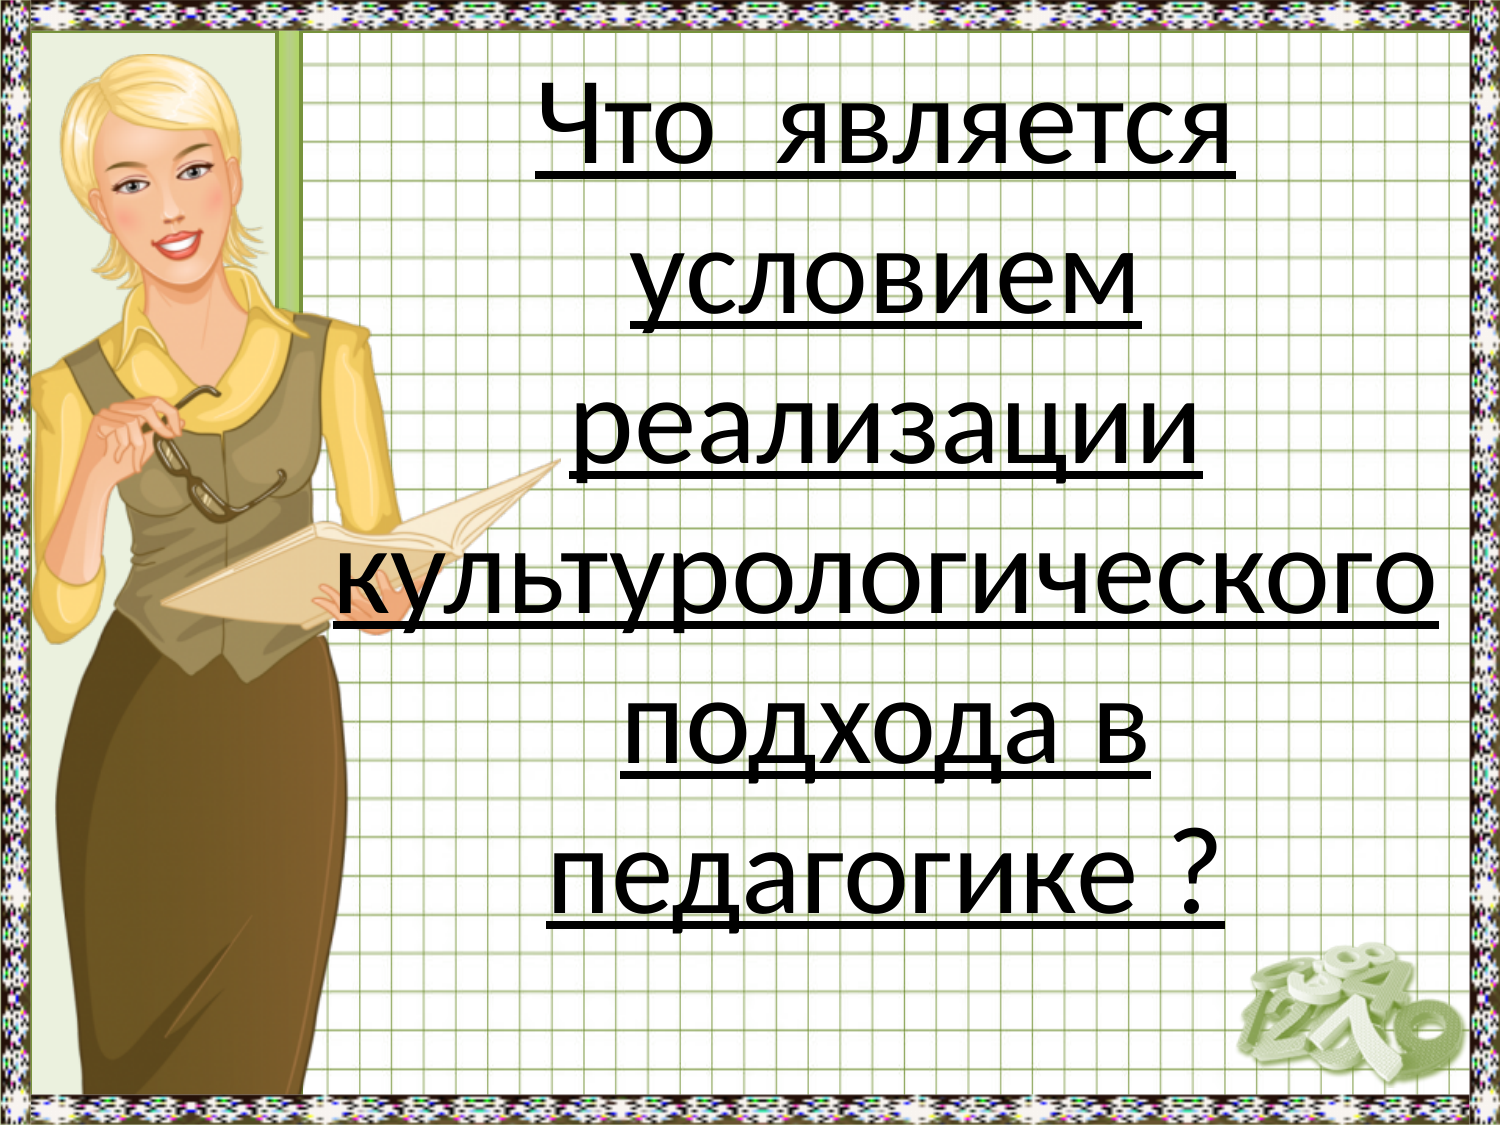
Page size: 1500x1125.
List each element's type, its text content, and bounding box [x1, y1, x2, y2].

title Что является условием реализации культурологического подхода в педагогике ? [301, 42, 1469, 1090]
picture [0, 0, 1500, 1125]
